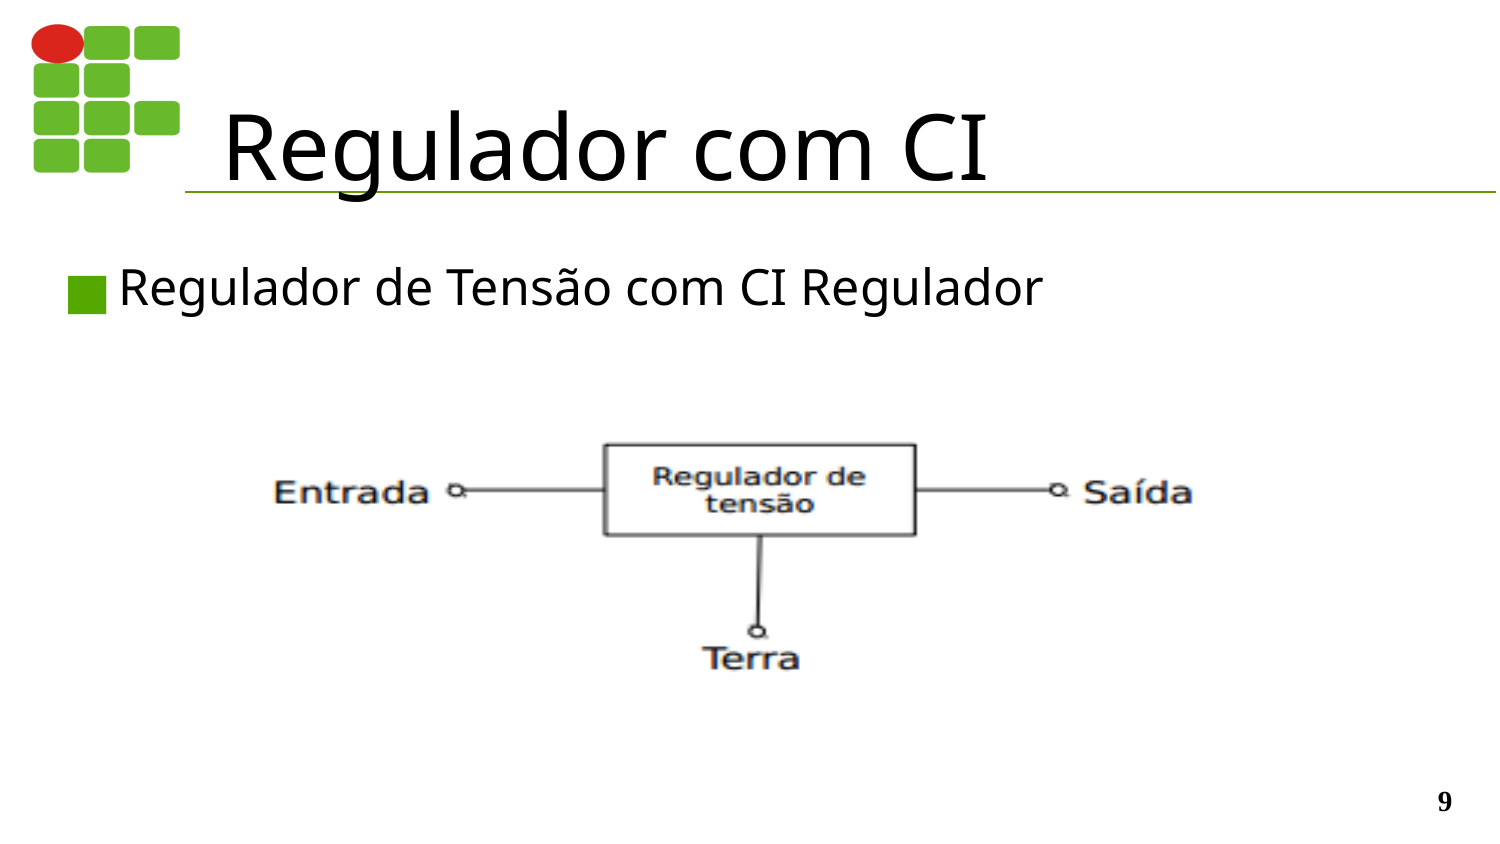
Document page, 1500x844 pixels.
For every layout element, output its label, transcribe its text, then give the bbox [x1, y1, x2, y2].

list Regulador de Tensão com CI Regulador [46, 248, 1469, 378]
title Regulador com CI [206, 26, 1468, 207]
picture [29, 23, 182, 174]
text_box ‹#› [1155, 768, 1468, 825]
picture [229, 412, 1251, 704]
